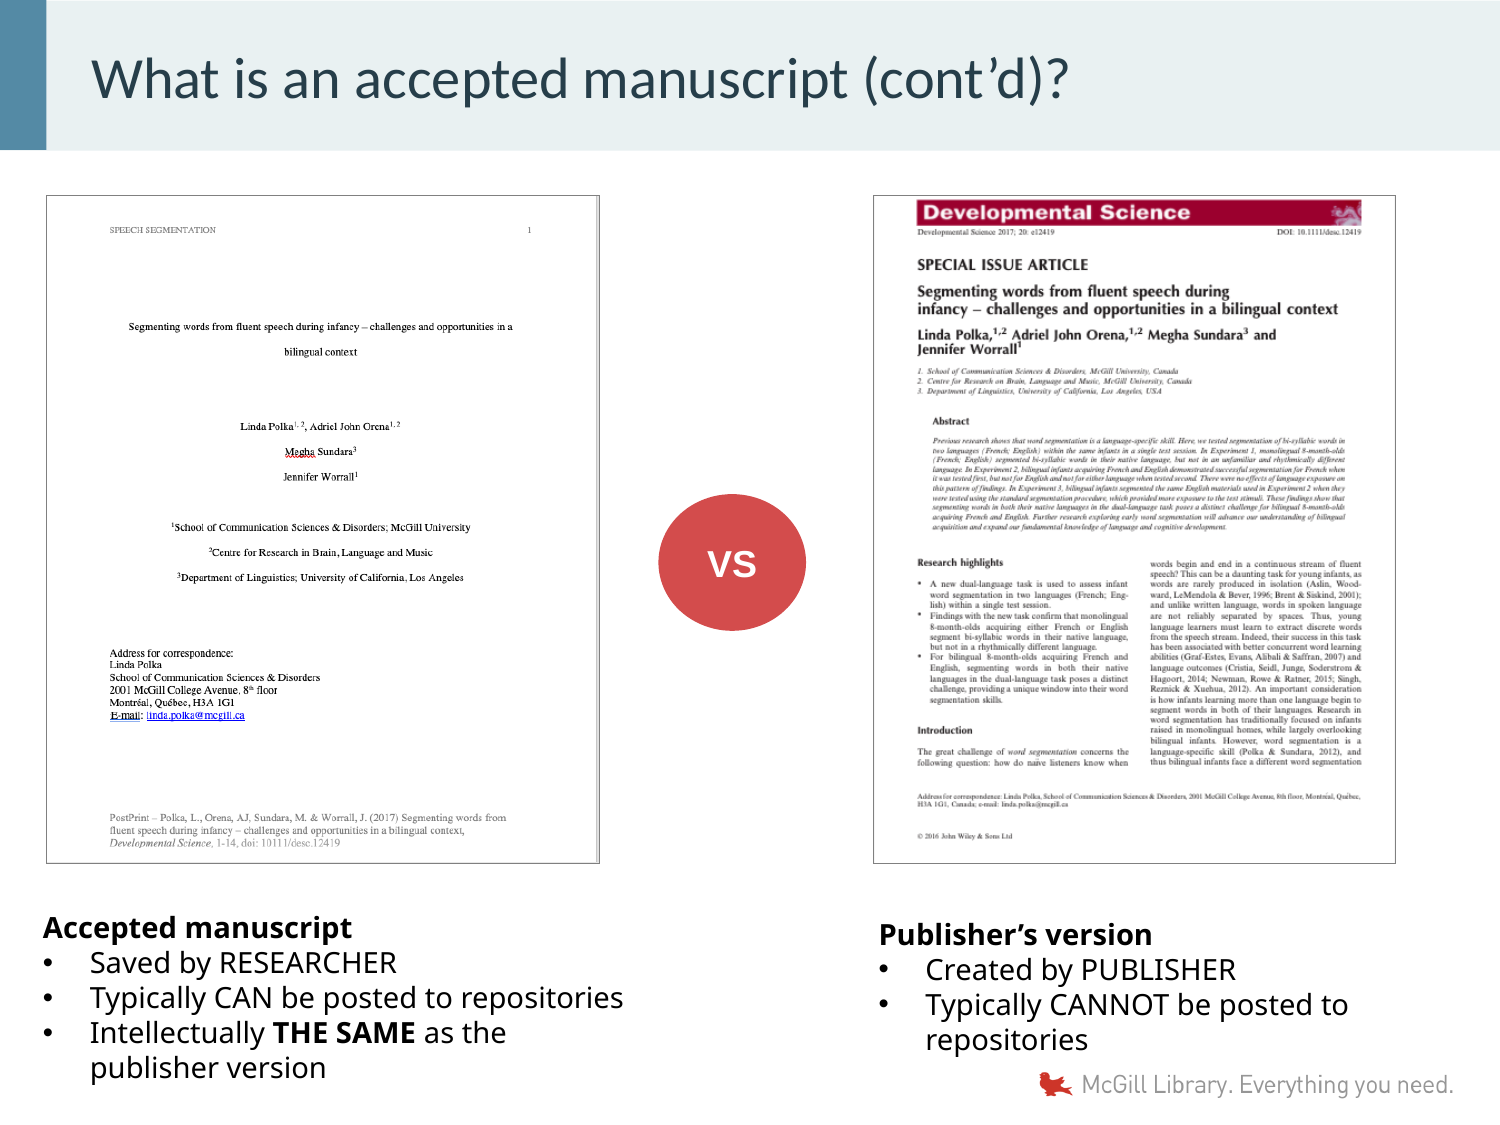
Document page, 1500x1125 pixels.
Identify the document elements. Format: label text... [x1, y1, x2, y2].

title What is an accepted manuscript (cont’d)? [46, 0, 1500, 150]
text_box Accepted manuscript Saved by RESEARCHER Typically CAN be posted to repositories Intellectually THE SAME as the publisher version [28, 902, 709, 1092]
picture [46, 195, 601, 864]
picture [873, 195, 1397, 864]
picture [1076, 1070, 1458, 1102]
picture [1037, 1070, 1075, 1098]
text_box VS [658, 494, 807, 631]
text_box Publisher’s version Created by PUBLISHER Typically CANNOT be posted to repositories [863, 908, 1500, 1064]
